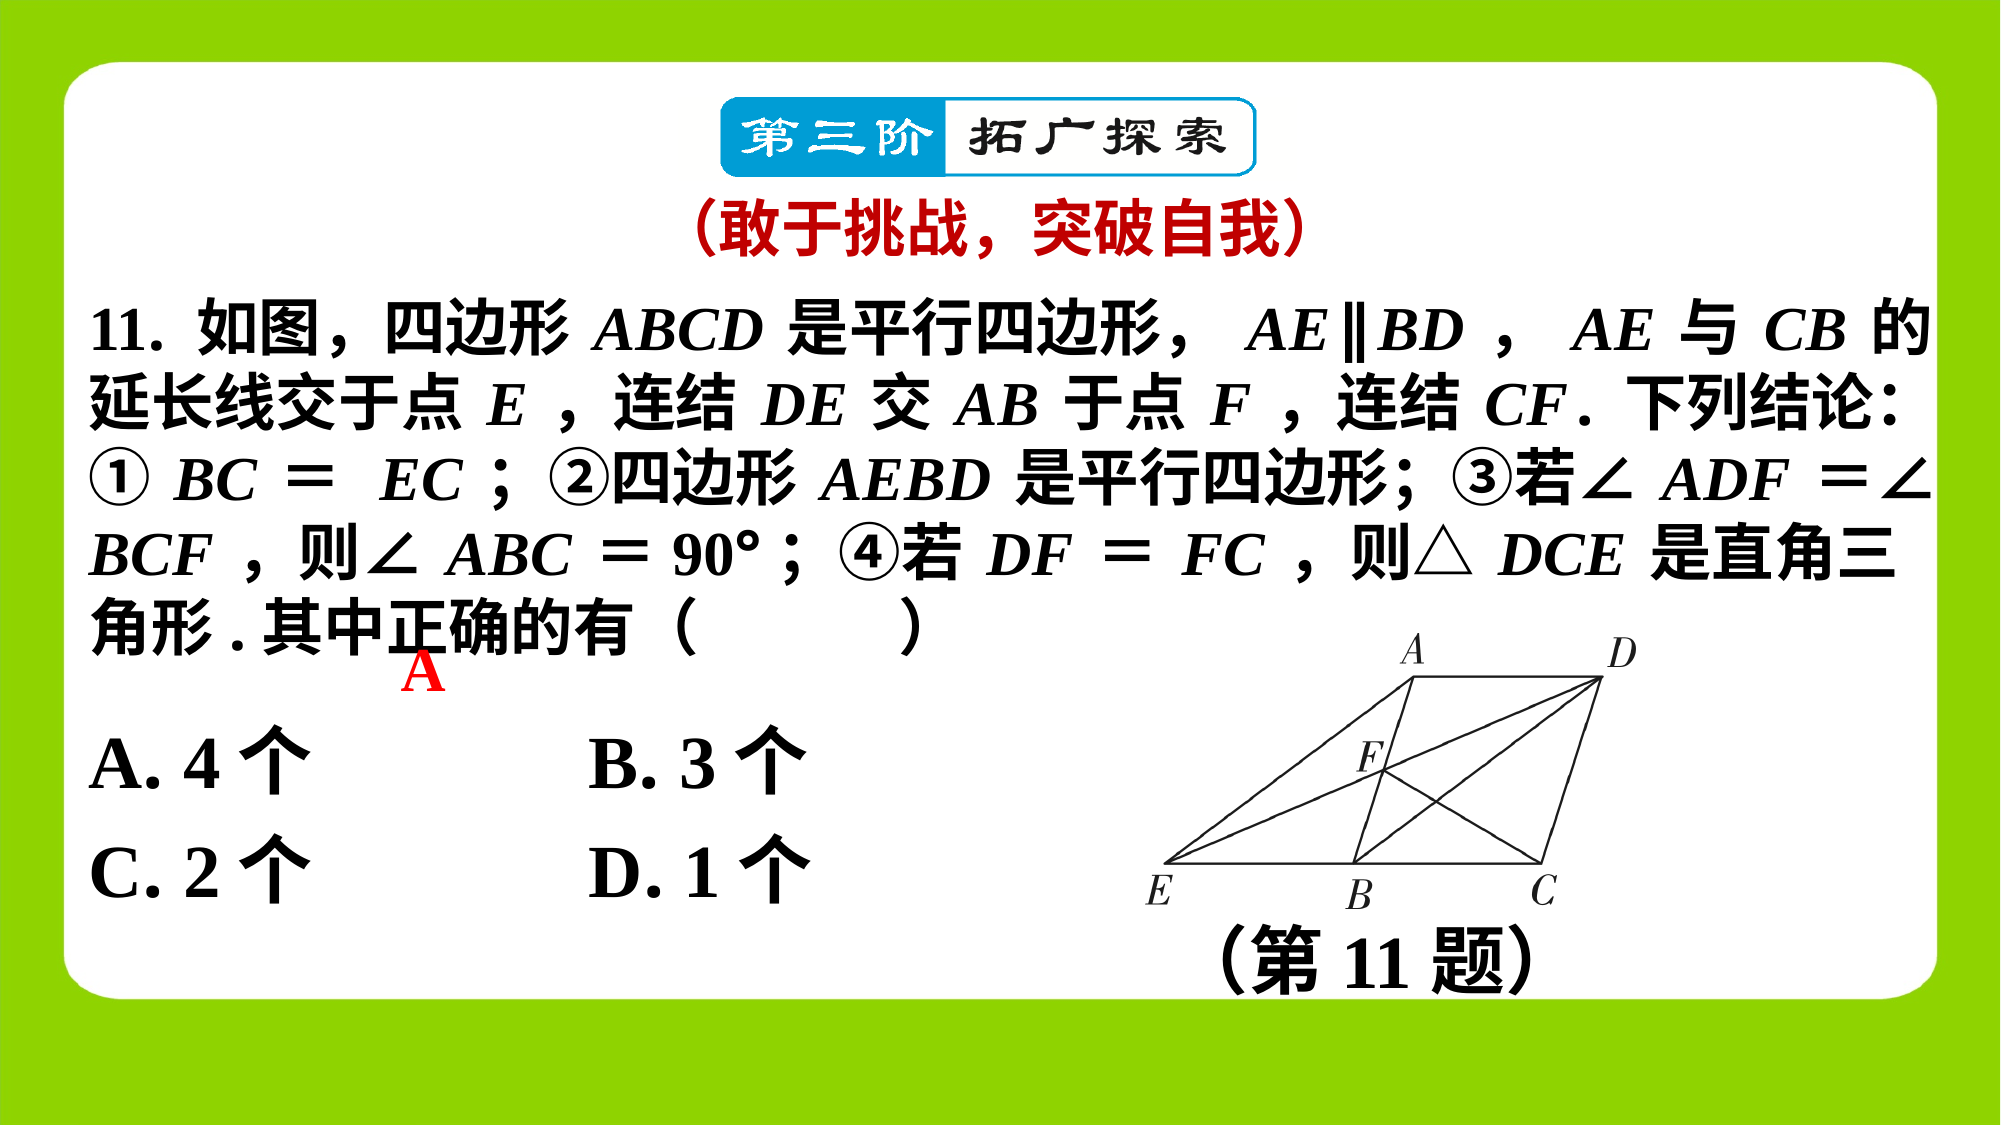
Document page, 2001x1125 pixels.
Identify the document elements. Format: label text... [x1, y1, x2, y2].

text_box [678, 93, 1303, 178]
picture [0, 0, 2001, 1125]
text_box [1145, 633, 1636, 990]
table_header A. 4个 B. 3个 C. 2个 D. 1个 [89, 701, 1011, 919]
text_box A [385, 621, 470, 727]
text_box （敢于挑战，突破自我） [582, 189, 1418, 281]
